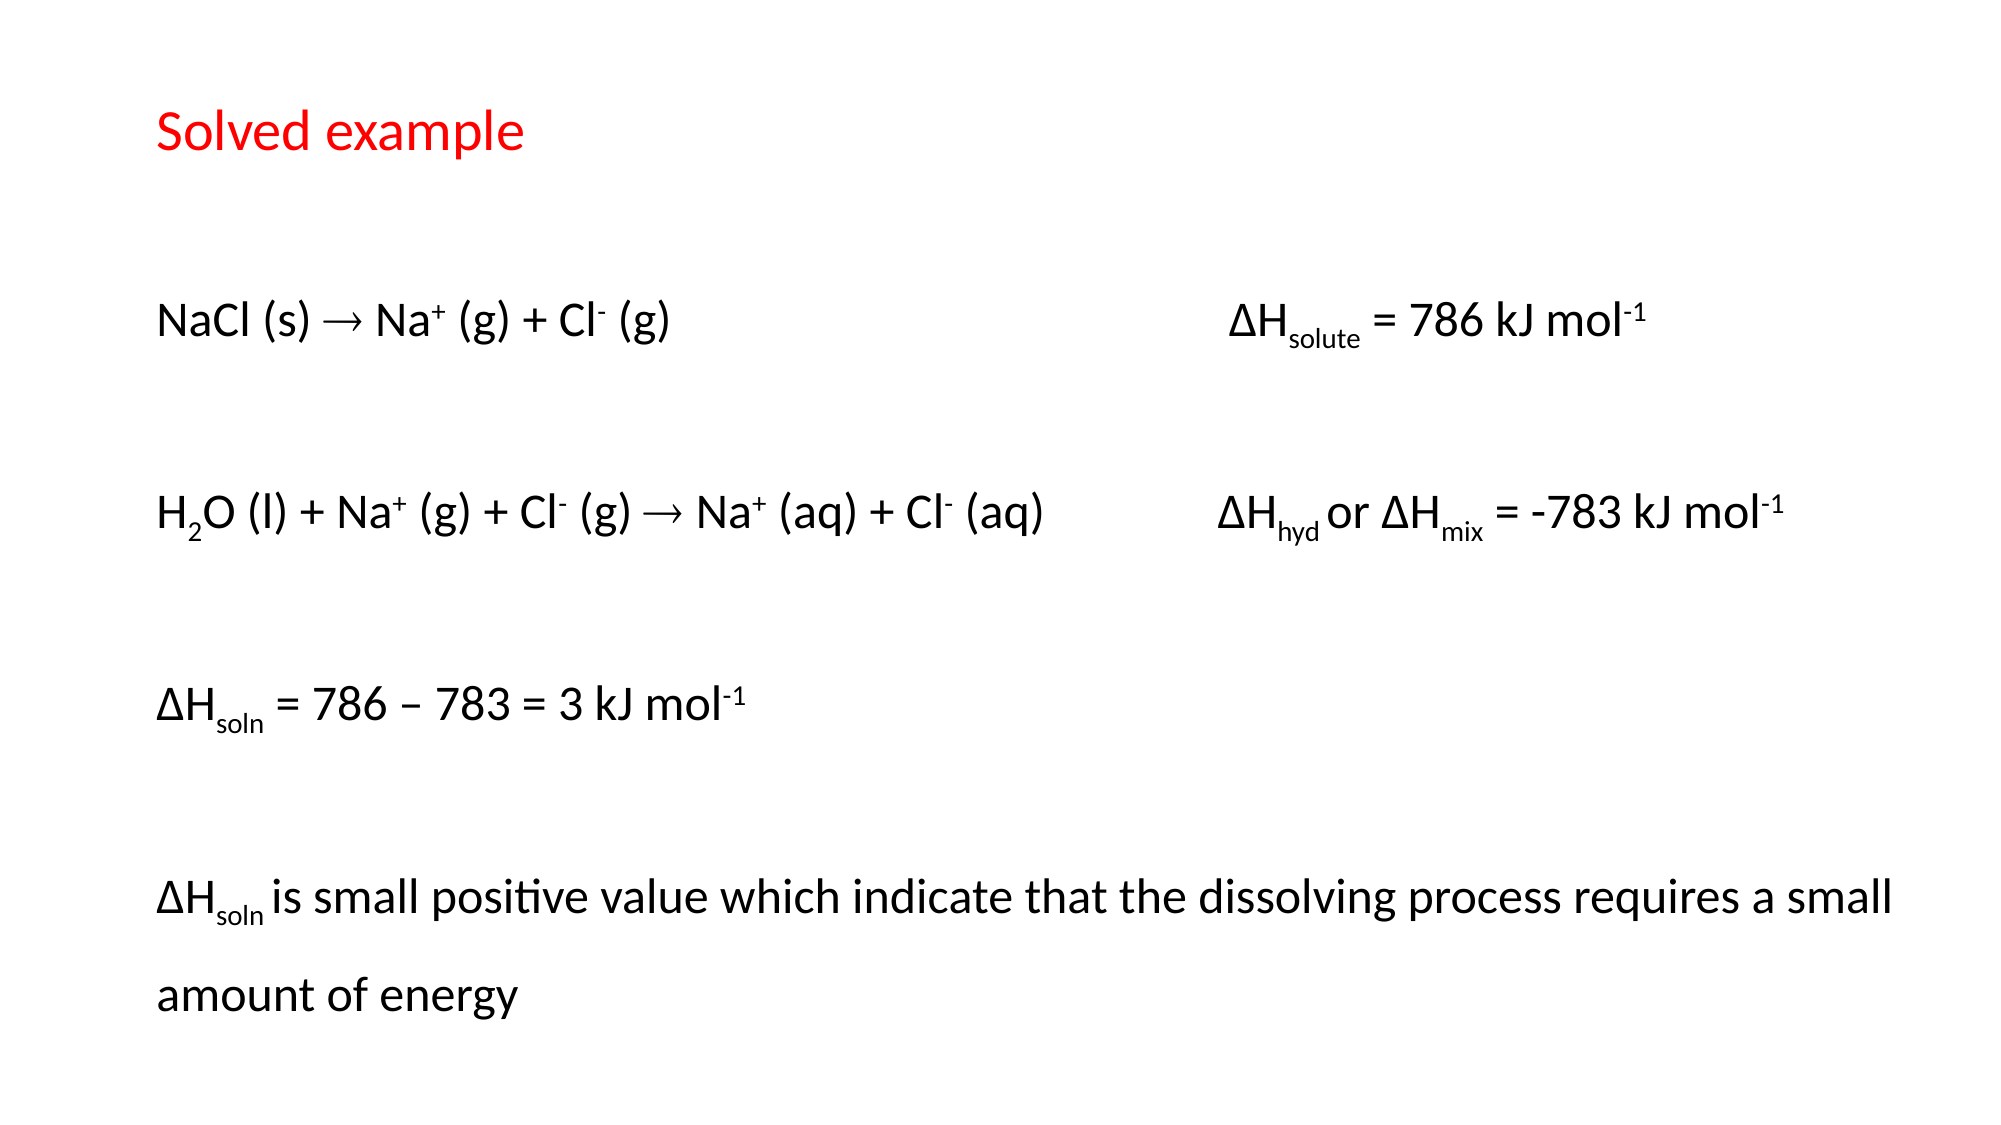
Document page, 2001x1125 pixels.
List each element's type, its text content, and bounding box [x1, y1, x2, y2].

text_box Solved example NaCl (s)  Na+ (g) + Cl- (g) ∆Hsolute = 786 kJ mol-1 H2O (l) + Na+ (g) + Cl- (g)  Na+ (aq) + Cl- (aq) ∆Hhyd or ∆Hmix = -783 kJ mol-1 ∆Hsoln = 786 – 783 = 3 kJ mol-1 ∆Hsoln is small positive value which indicate that the dissolving process requires a small amount of energy [141, 84, 1912, 1029]
